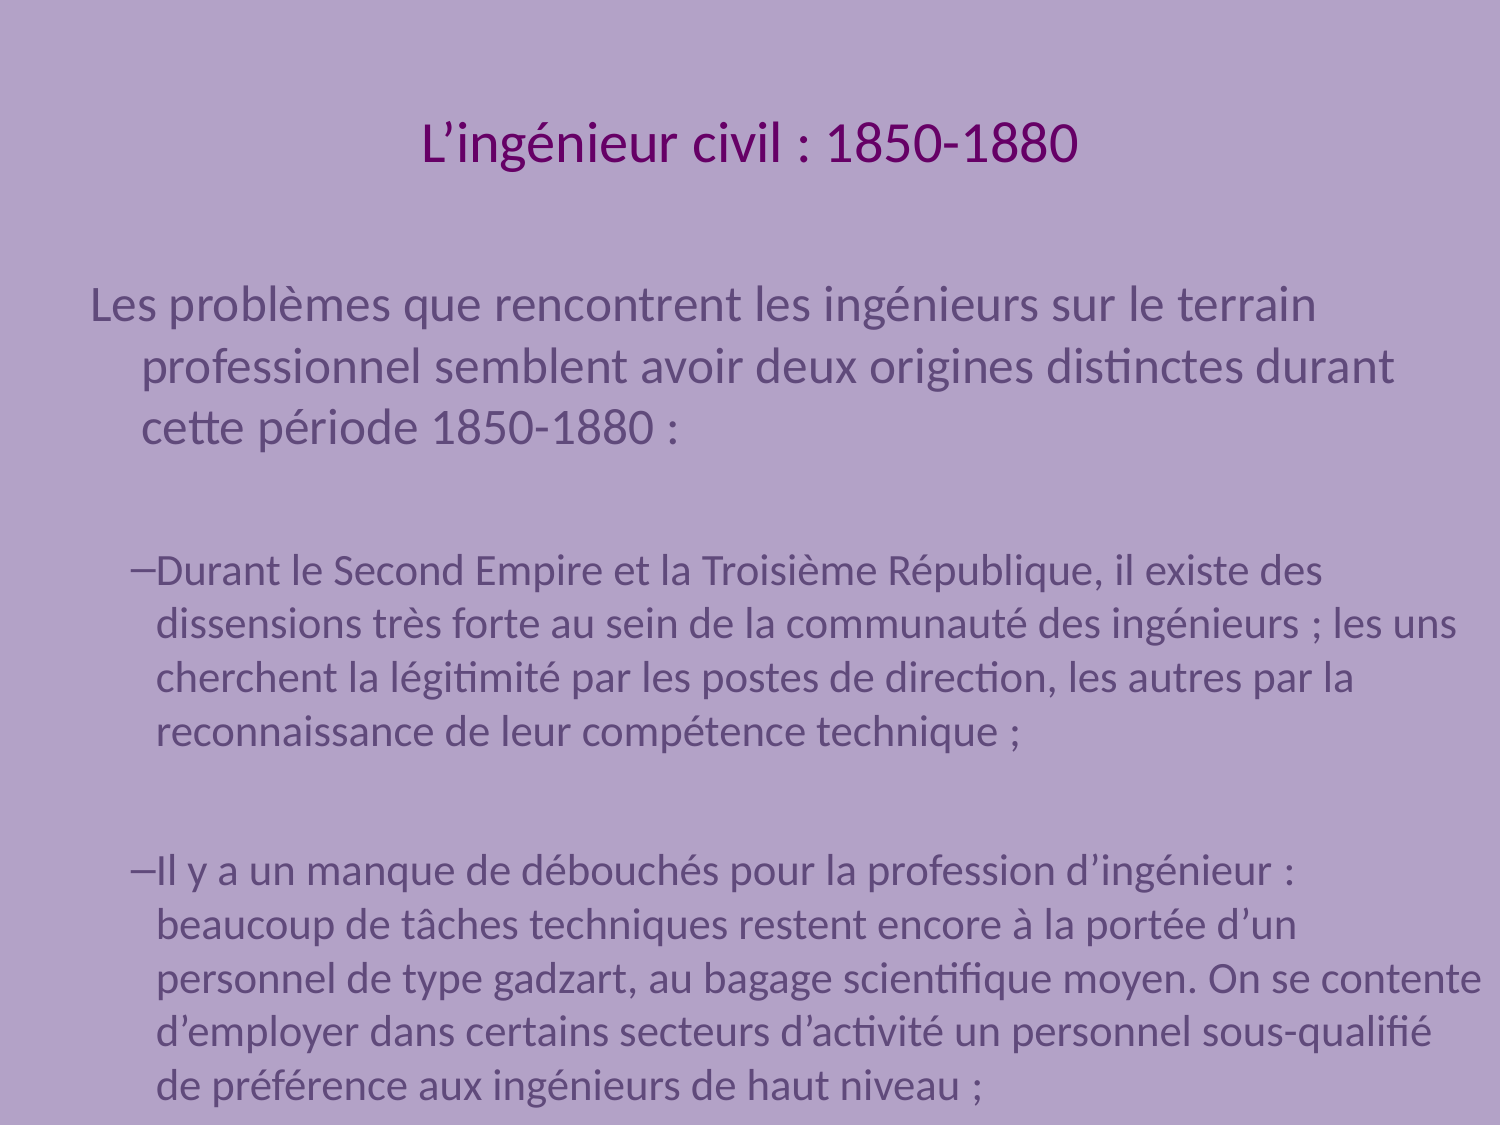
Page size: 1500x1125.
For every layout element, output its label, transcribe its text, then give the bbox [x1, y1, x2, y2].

list Les problèmes que rencontrent les ingénieurs sur le terrain professionnel semblent avoir deux origines distinctes durant cette période 1850-1880 : Durant le Second Empire et la Troisième République, il existe des dissensions très forte au sein de la communauté des ingénieurs ; les uns cherchent la légitimité par les postes de direction, les autres par la reconnaissance de leur compétence technique ; Il y a un manque de débouchés pour la profession d’ingénieur : beaucoup de tâches techniques restent encore à la portée d’un personnel de type gadzart, au bagage scientifique moyen. On se contente d’employer dans certains secteurs d’activité un personnel sous-qualifié de préférence aux ingénieurs de haut niveau ; [75, 262, 1500, 1125]
title L’ingénieur civil : 1850-1880 [75, 45, 1425, 233]
